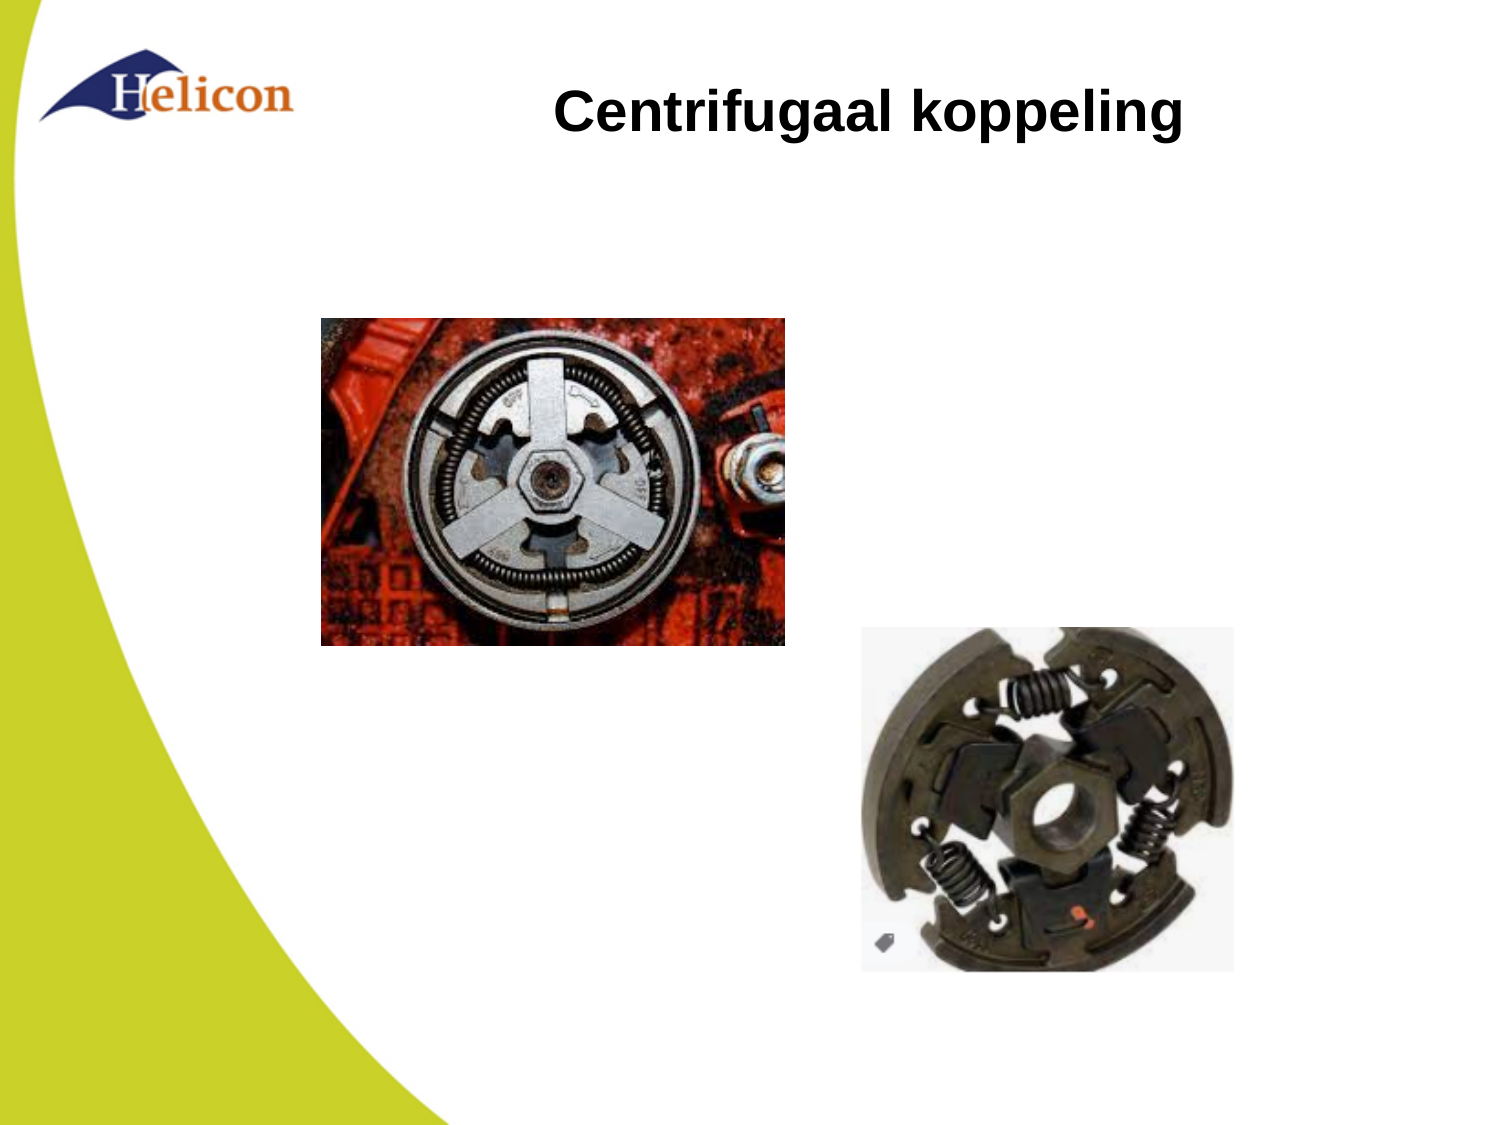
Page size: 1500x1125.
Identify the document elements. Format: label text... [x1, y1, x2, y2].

picture [0, 0, 1500, 1125]
title Centrifugaal koppeling [324, 54, 1415, 161]
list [321, 318, 786, 646]
